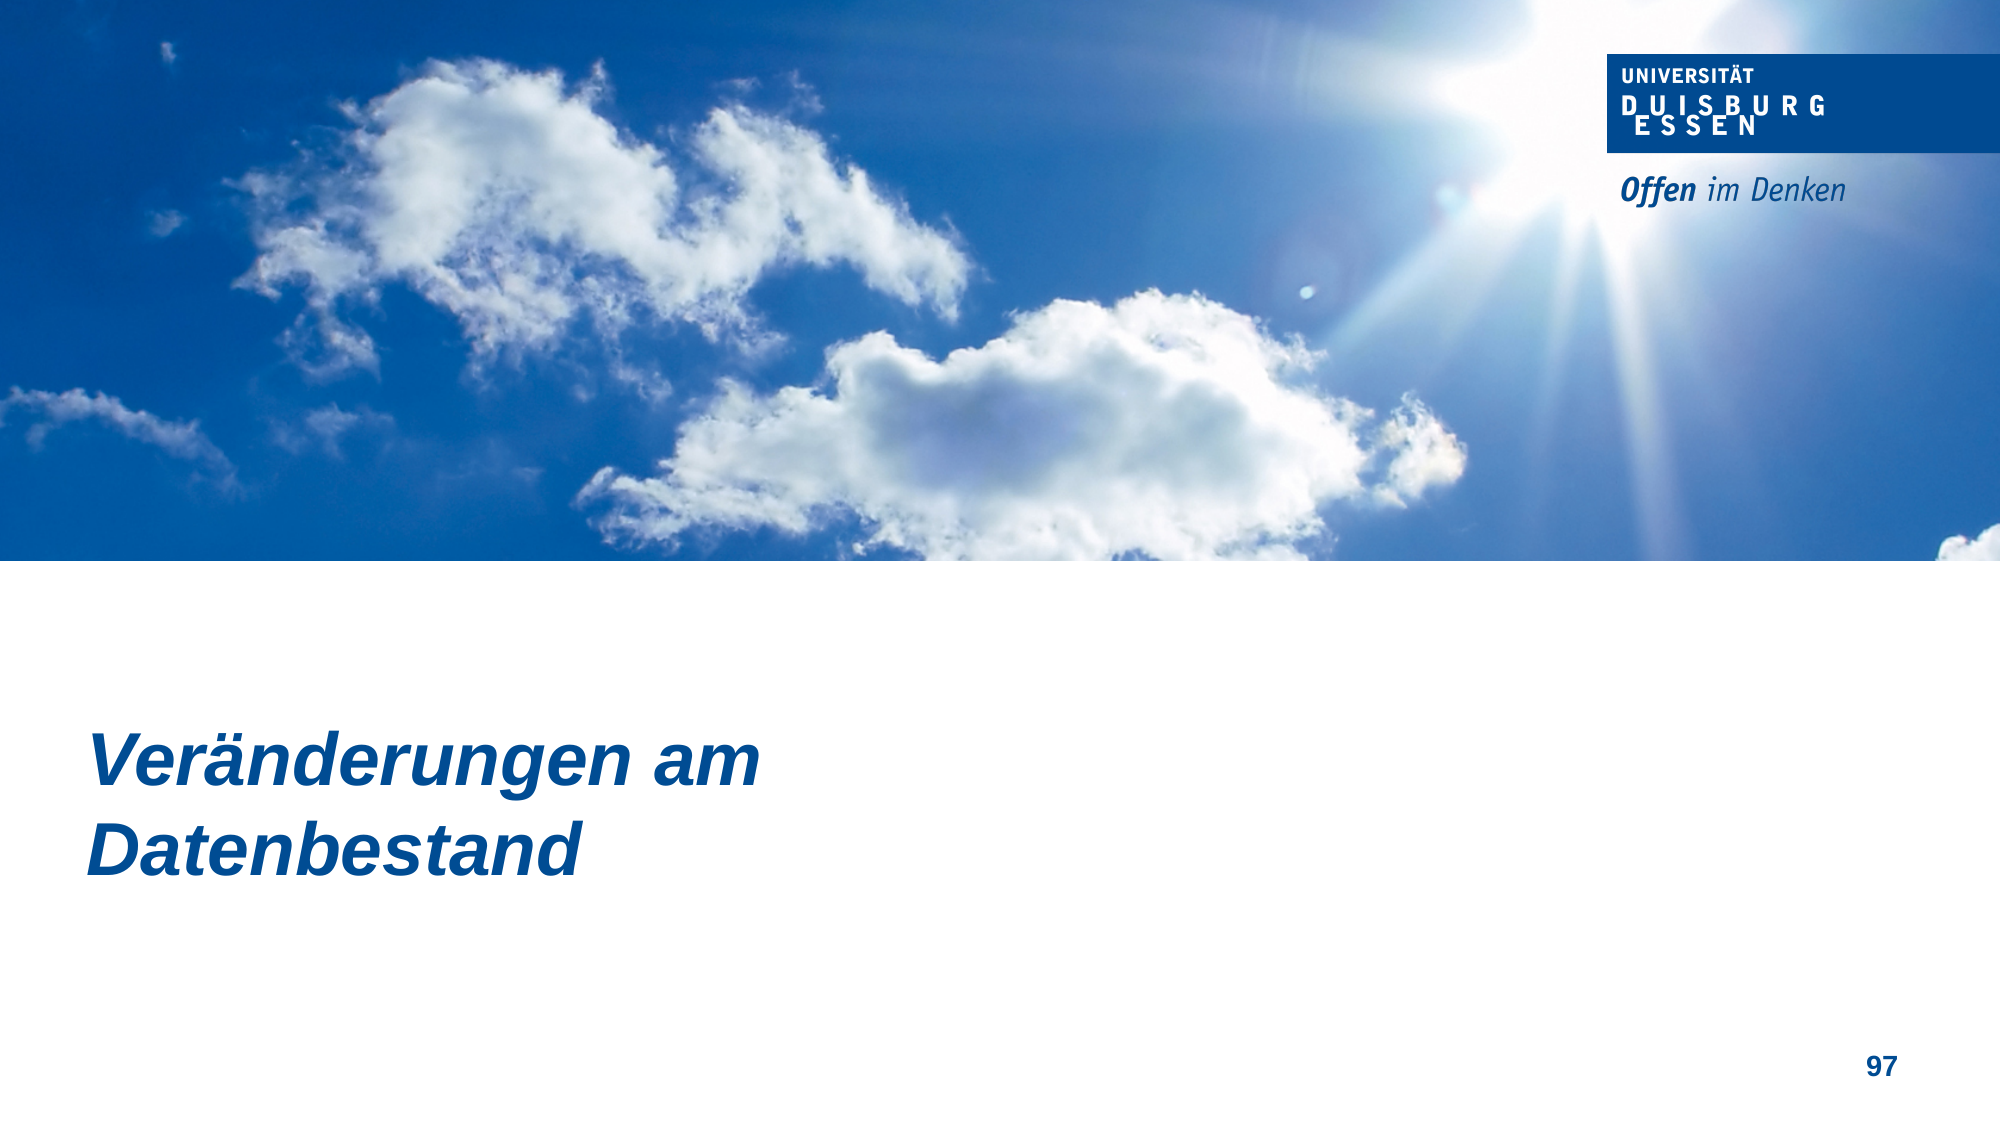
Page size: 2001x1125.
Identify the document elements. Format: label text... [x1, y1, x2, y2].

picture [0, 0, 2000, 561]
list Veränderungen am Datenbestand [86, 710, 1276, 789]
slide_number 97 [1677, 1039, 1914, 1081]
